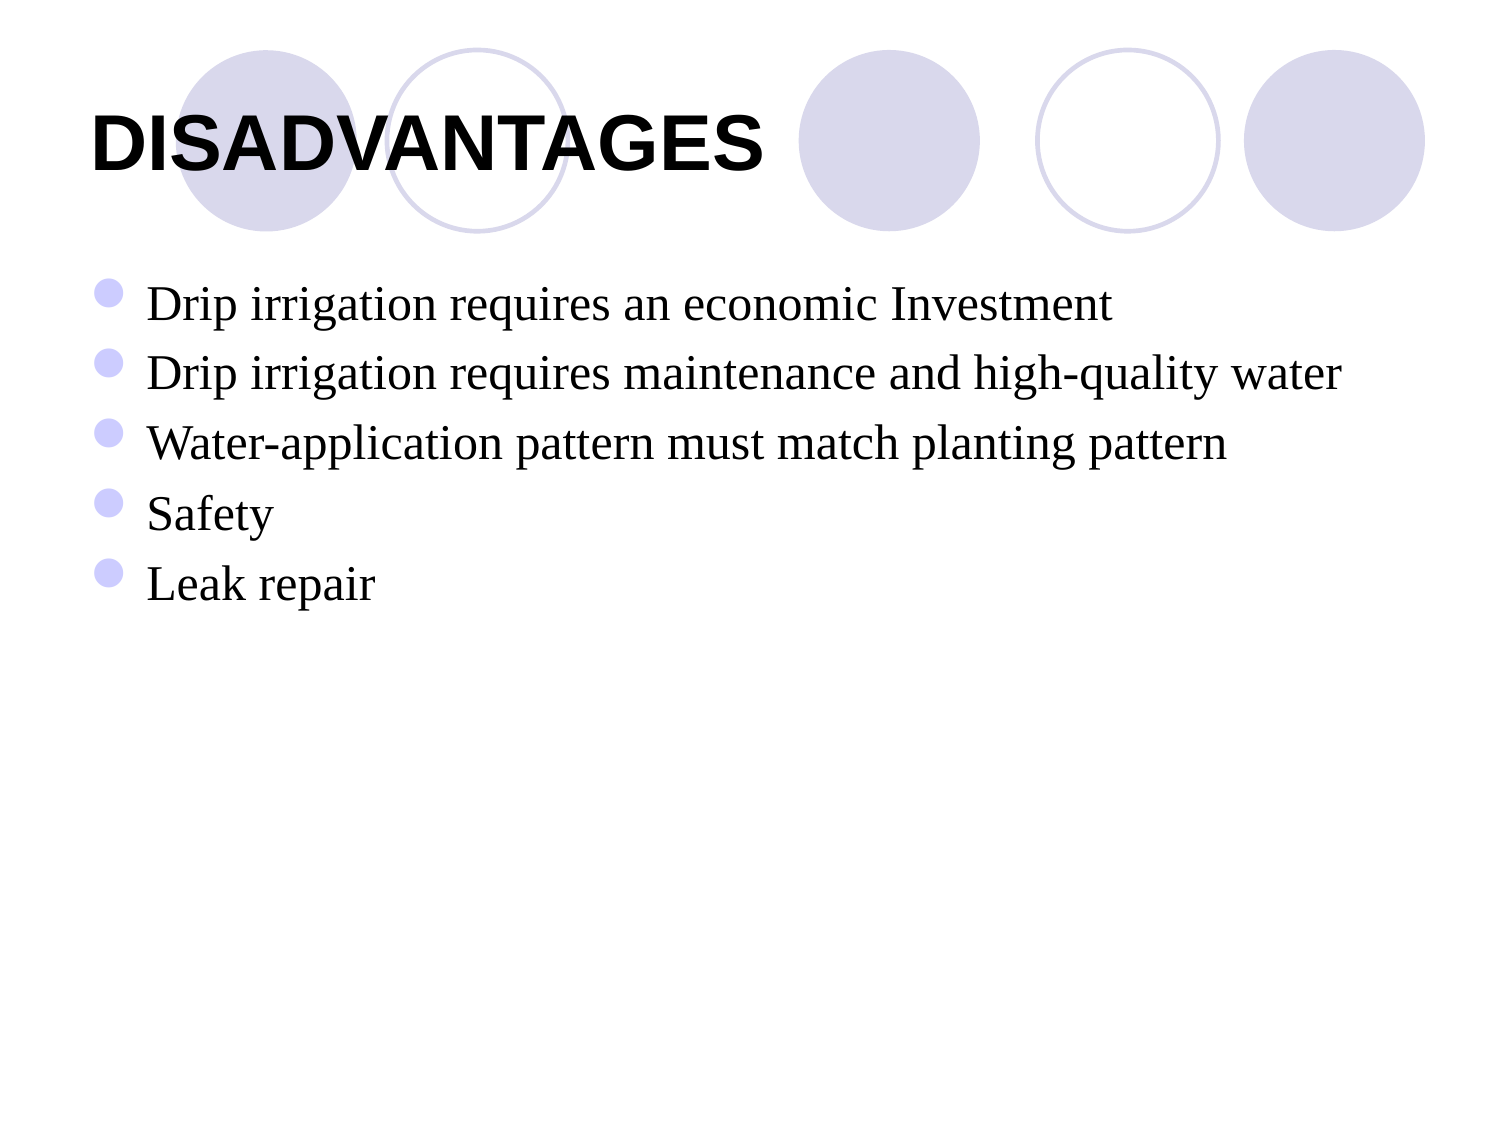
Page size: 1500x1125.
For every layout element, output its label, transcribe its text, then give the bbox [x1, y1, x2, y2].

list Drip irrigation requires an economic Investment Drip irrigation requires maintenance and high-quality water Water-application pattern must match planting pattern Safety Leak repair [74, 262, 1426, 1006]
title DISADVANTAGES [74, 44, 1426, 233]
